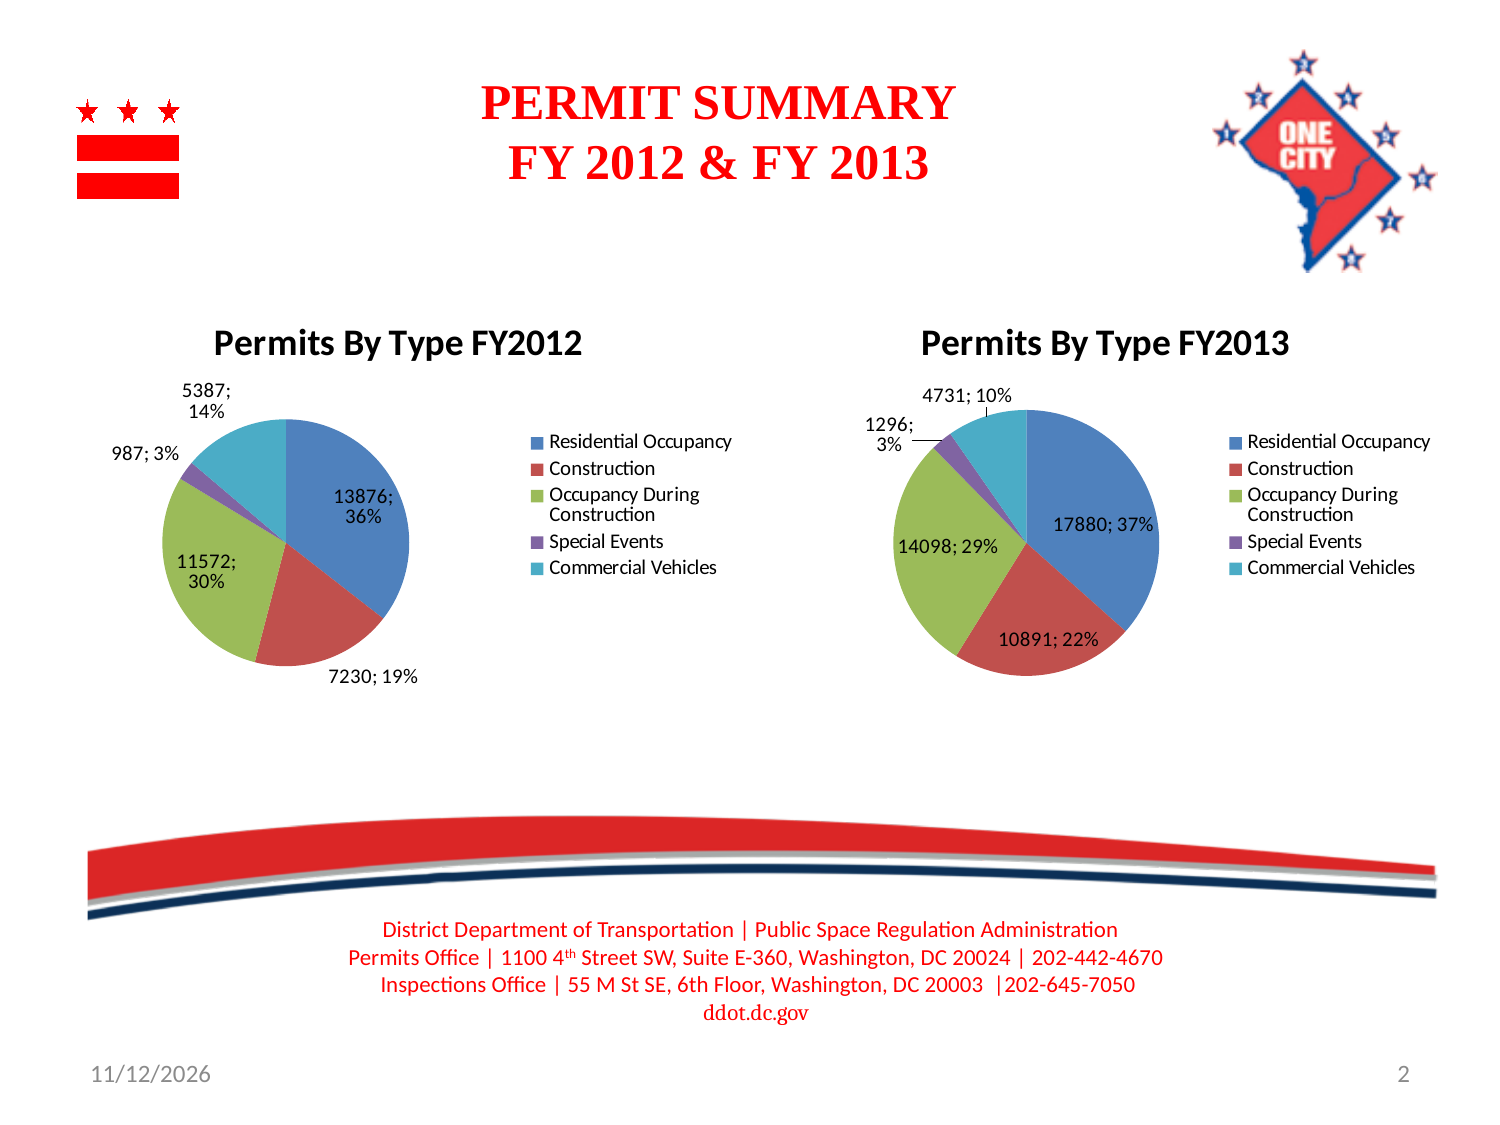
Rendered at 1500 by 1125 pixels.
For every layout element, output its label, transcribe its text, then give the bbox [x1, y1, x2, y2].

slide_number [75, 1042, 425, 1103]
text_box District Department of Transportation | Public Space Regulation Administration Permits Office | 1100 4th Street SW, Suite E-360, Washington, DC 20024 | 202-442-4670 Inspections Office | 55 M St SE, 6th Floor, Washington, DC 20003 |202-645-7050 ddot.dc.gov [62, 899, 1450, 1050]
picture [87, 812, 1440, 951]
picture [1212, 49, 1438, 274]
text_box PERMIT SUMMARY FY 2012 & FY 2013 [287, 62, 1150, 198]
chart [45, 299, 752, 713]
chart [760, 299, 1451, 713]
picture [74, 99, 180, 202]
slide_number 2 [1074, 1042, 1425, 1103]
